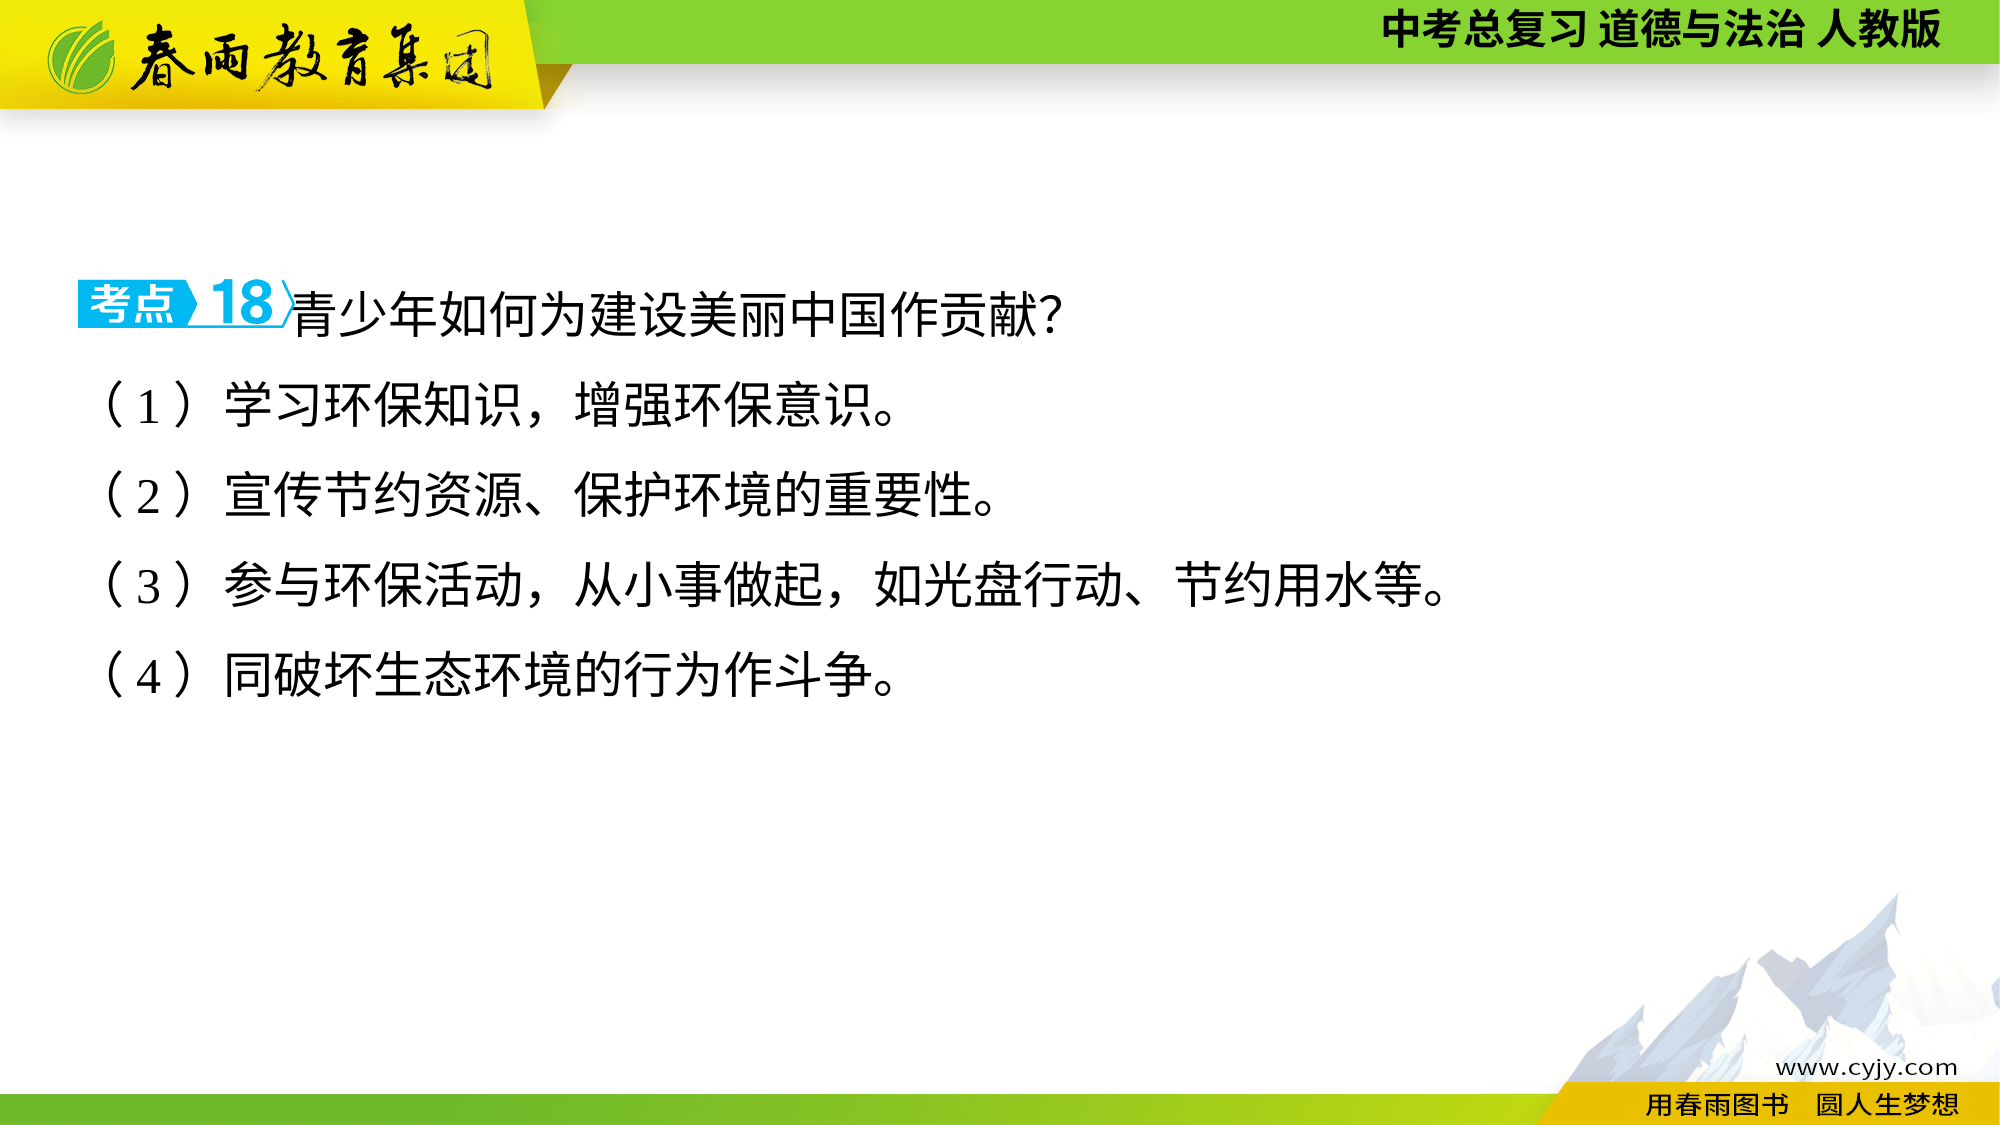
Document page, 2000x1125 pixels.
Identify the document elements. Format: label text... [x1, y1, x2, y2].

picture [0, 0, 2000, 1125]
list 青少年如何为建设美丽中国作贡献？ （1）学习环保知识，增强环保意识。 （2）宣传节约资源、保护环境的重要性。 （3）参与环保活动，从小事做起，如光盘行动、节约用水等。 （4）同破坏生态环境的行为作斗争。 [59, 246, 1944, 705]
